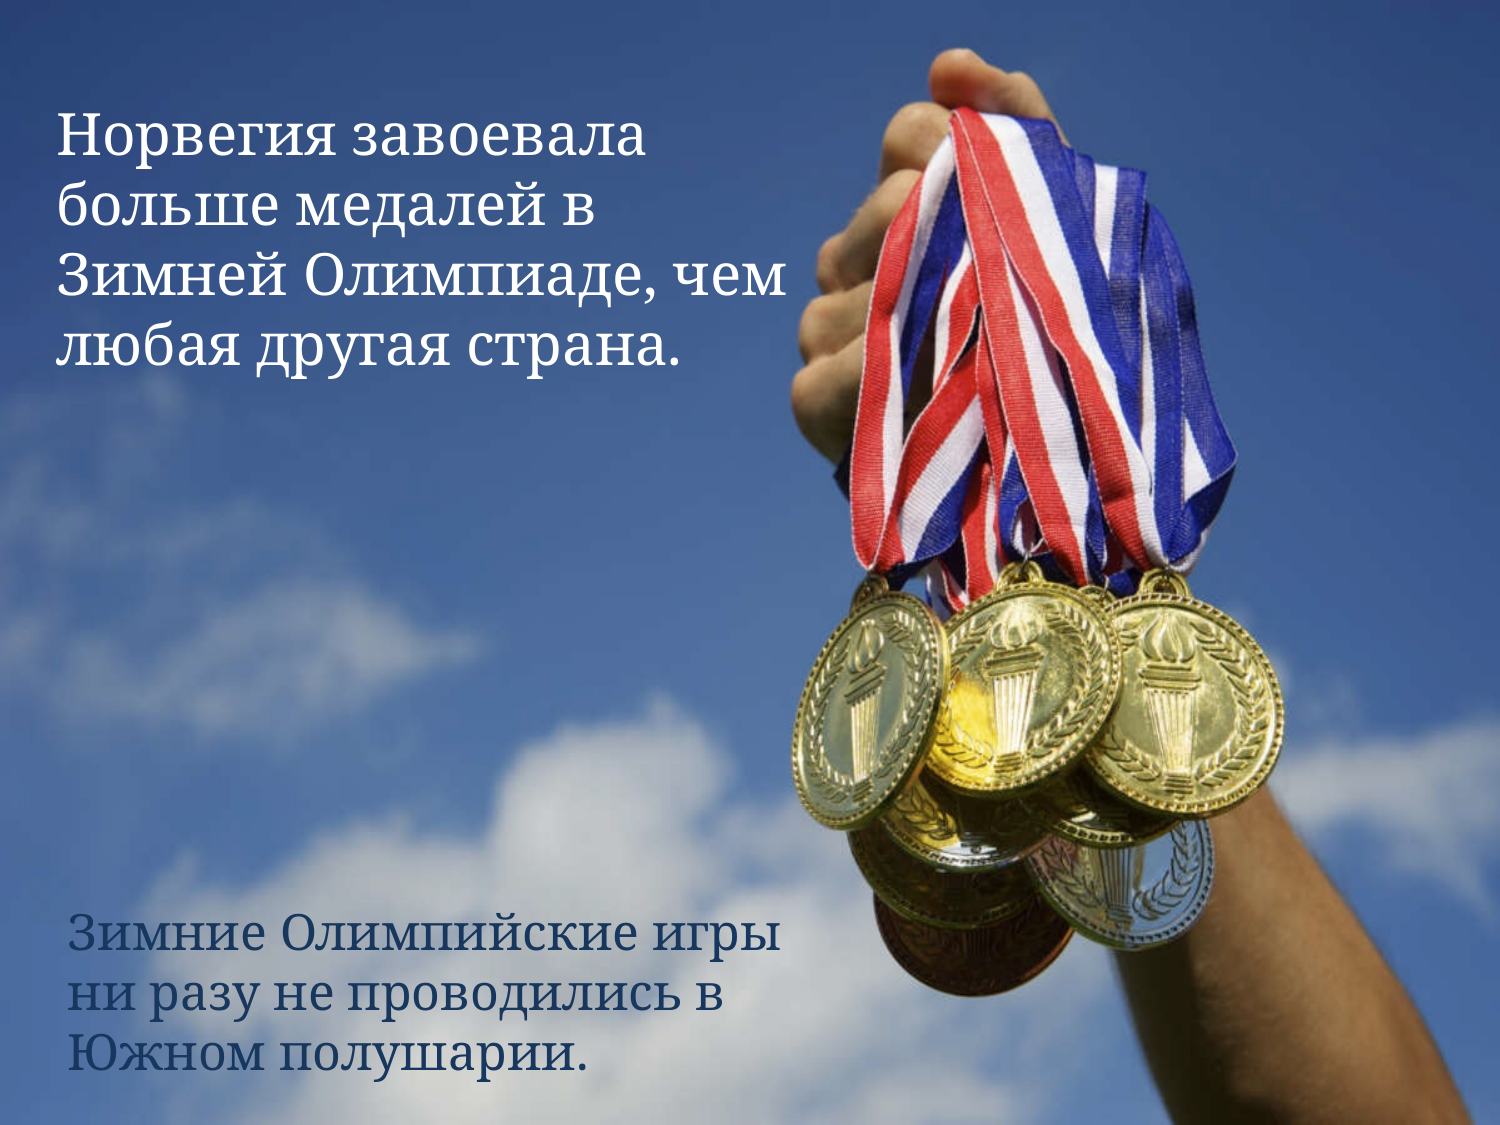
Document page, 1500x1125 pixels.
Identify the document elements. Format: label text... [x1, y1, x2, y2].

text_box Норвегия завоевала больше медалей в Зимней Олимпиаде, чем любая другая страна. [41, 89, 833, 385]
text_box Зимние Олимпийские игры ни разу не проводились в Южном полушарии. [53, 893, 869, 1088]
picture [0, 0, 1500, 1125]
